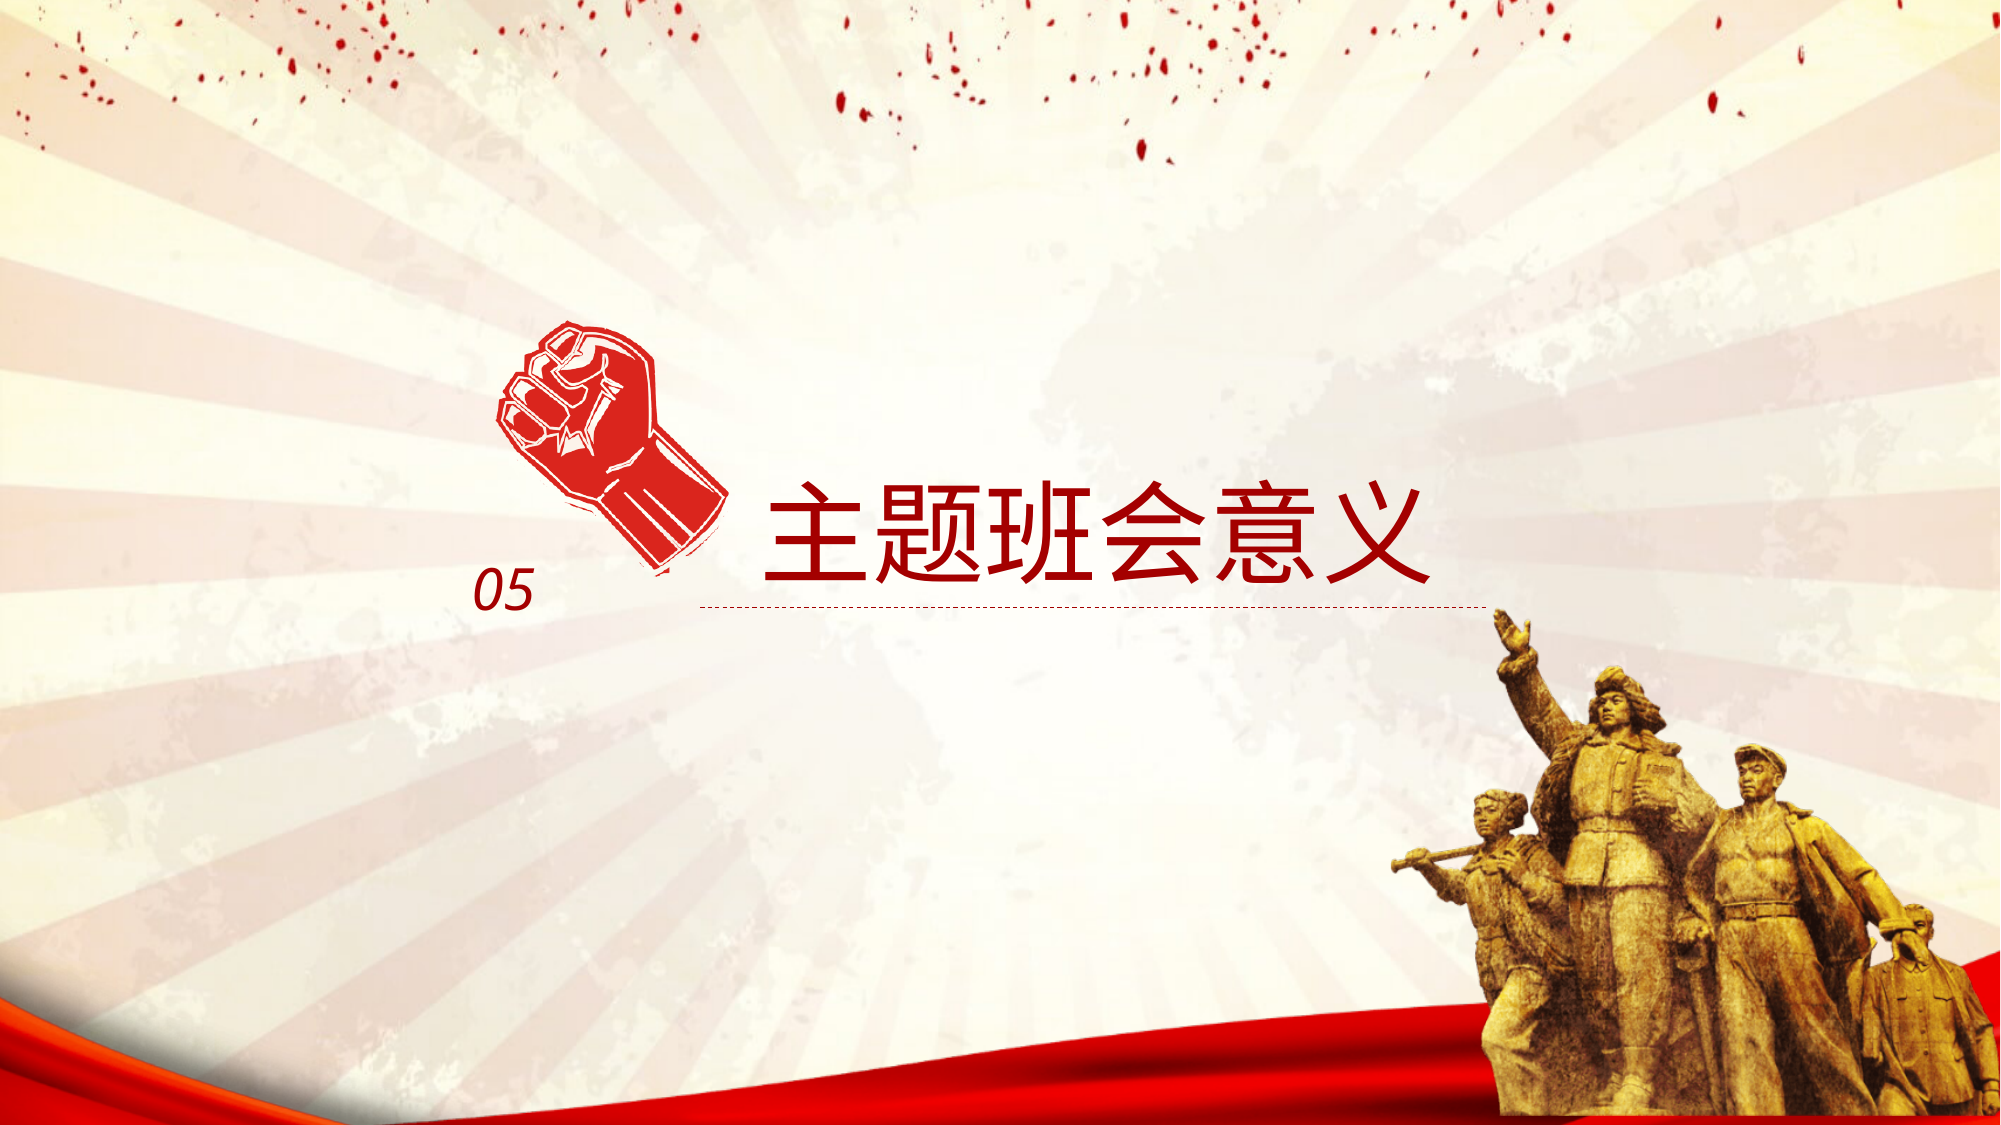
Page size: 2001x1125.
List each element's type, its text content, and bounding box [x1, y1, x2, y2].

text_box 主题班会意义 [716, 455, 1450, 606]
picture [0, 0, 2001, 1125]
text_box 05 [456, 544, 558, 630]
